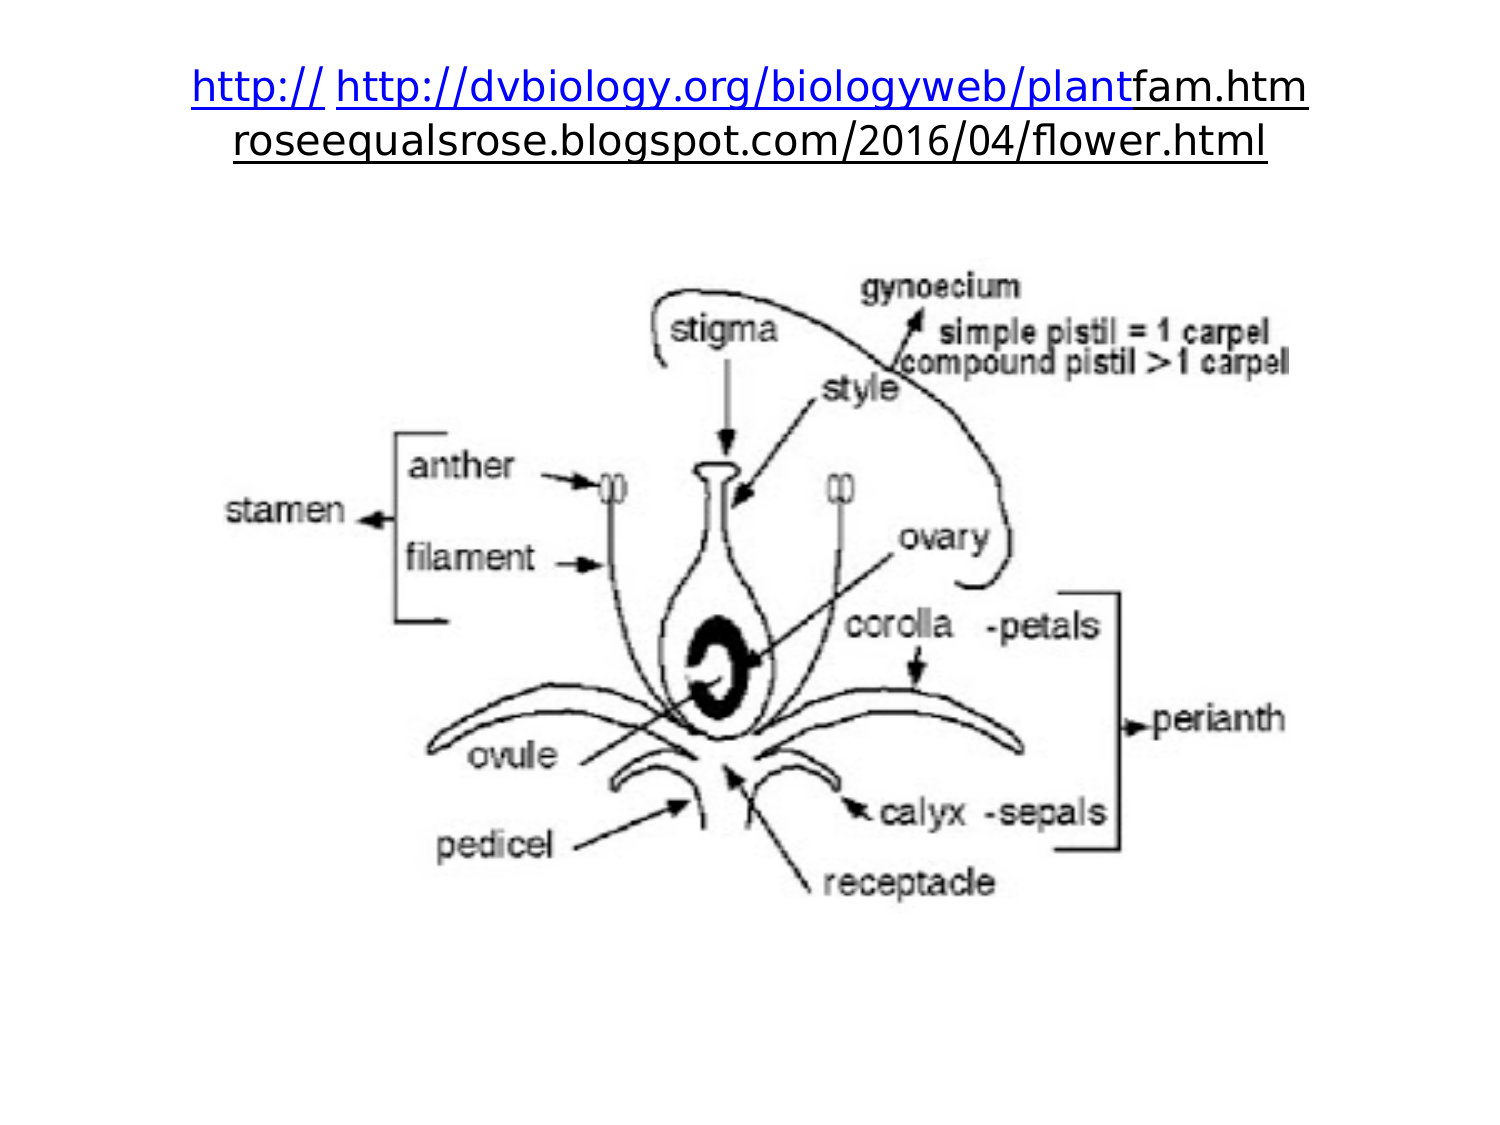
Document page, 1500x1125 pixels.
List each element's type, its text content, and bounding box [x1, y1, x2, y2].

title http://dvbiology.org/biologyweb/plant fam.htm http://roseequalsrose.blogspot.com/2016/04/flower.html [75, 45, 1425, 233]
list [222, 257, 1290, 915]
